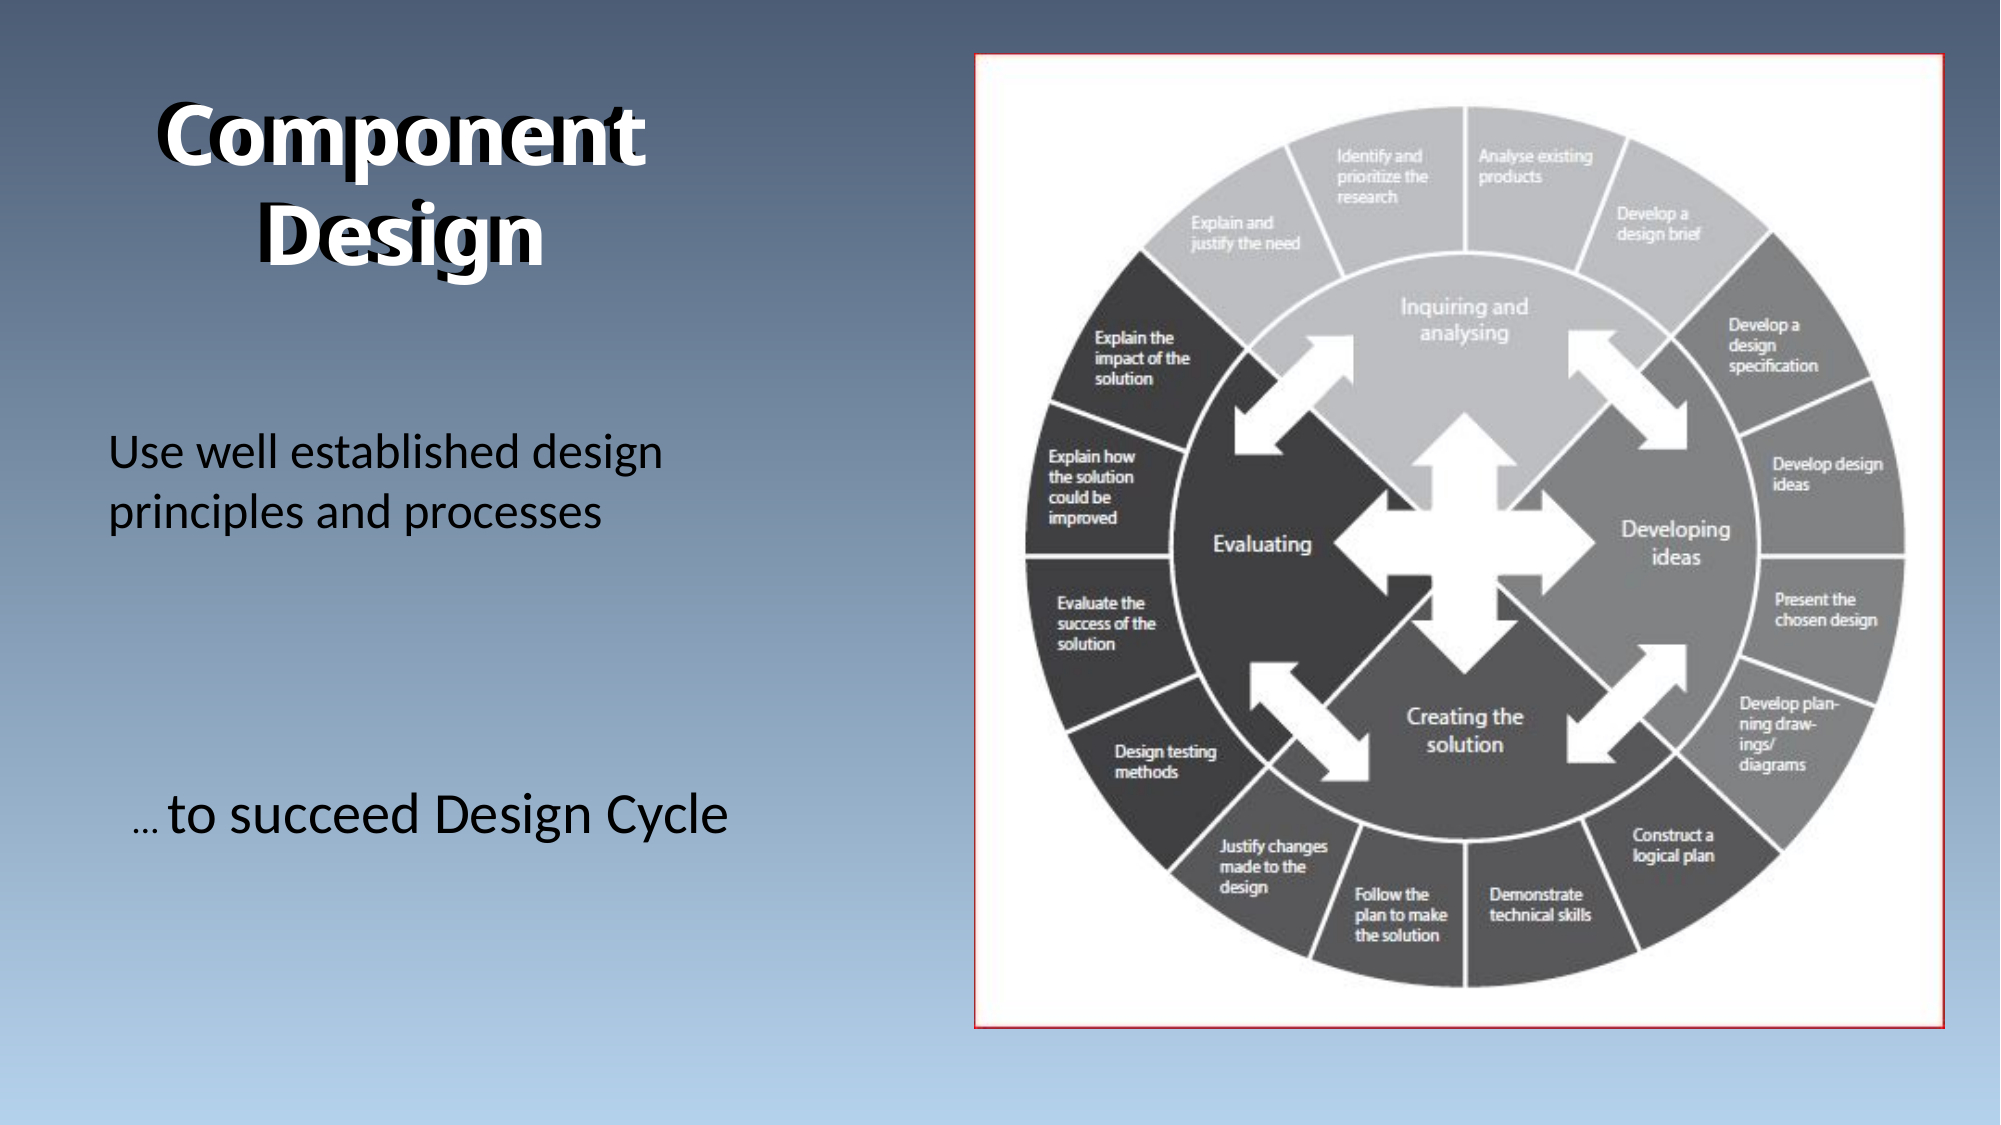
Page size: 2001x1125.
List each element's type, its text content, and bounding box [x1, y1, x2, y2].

text_box Use well established design principles and processes [93, 410, 799, 546]
picture [974, 53, 1945, 1029]
text_box Component Design [0, 72, 794, 287]
text_box … to succeed Design Cycle [117, 767, 775, 853]
text_box Component Design [9, 75, 803, 290]
